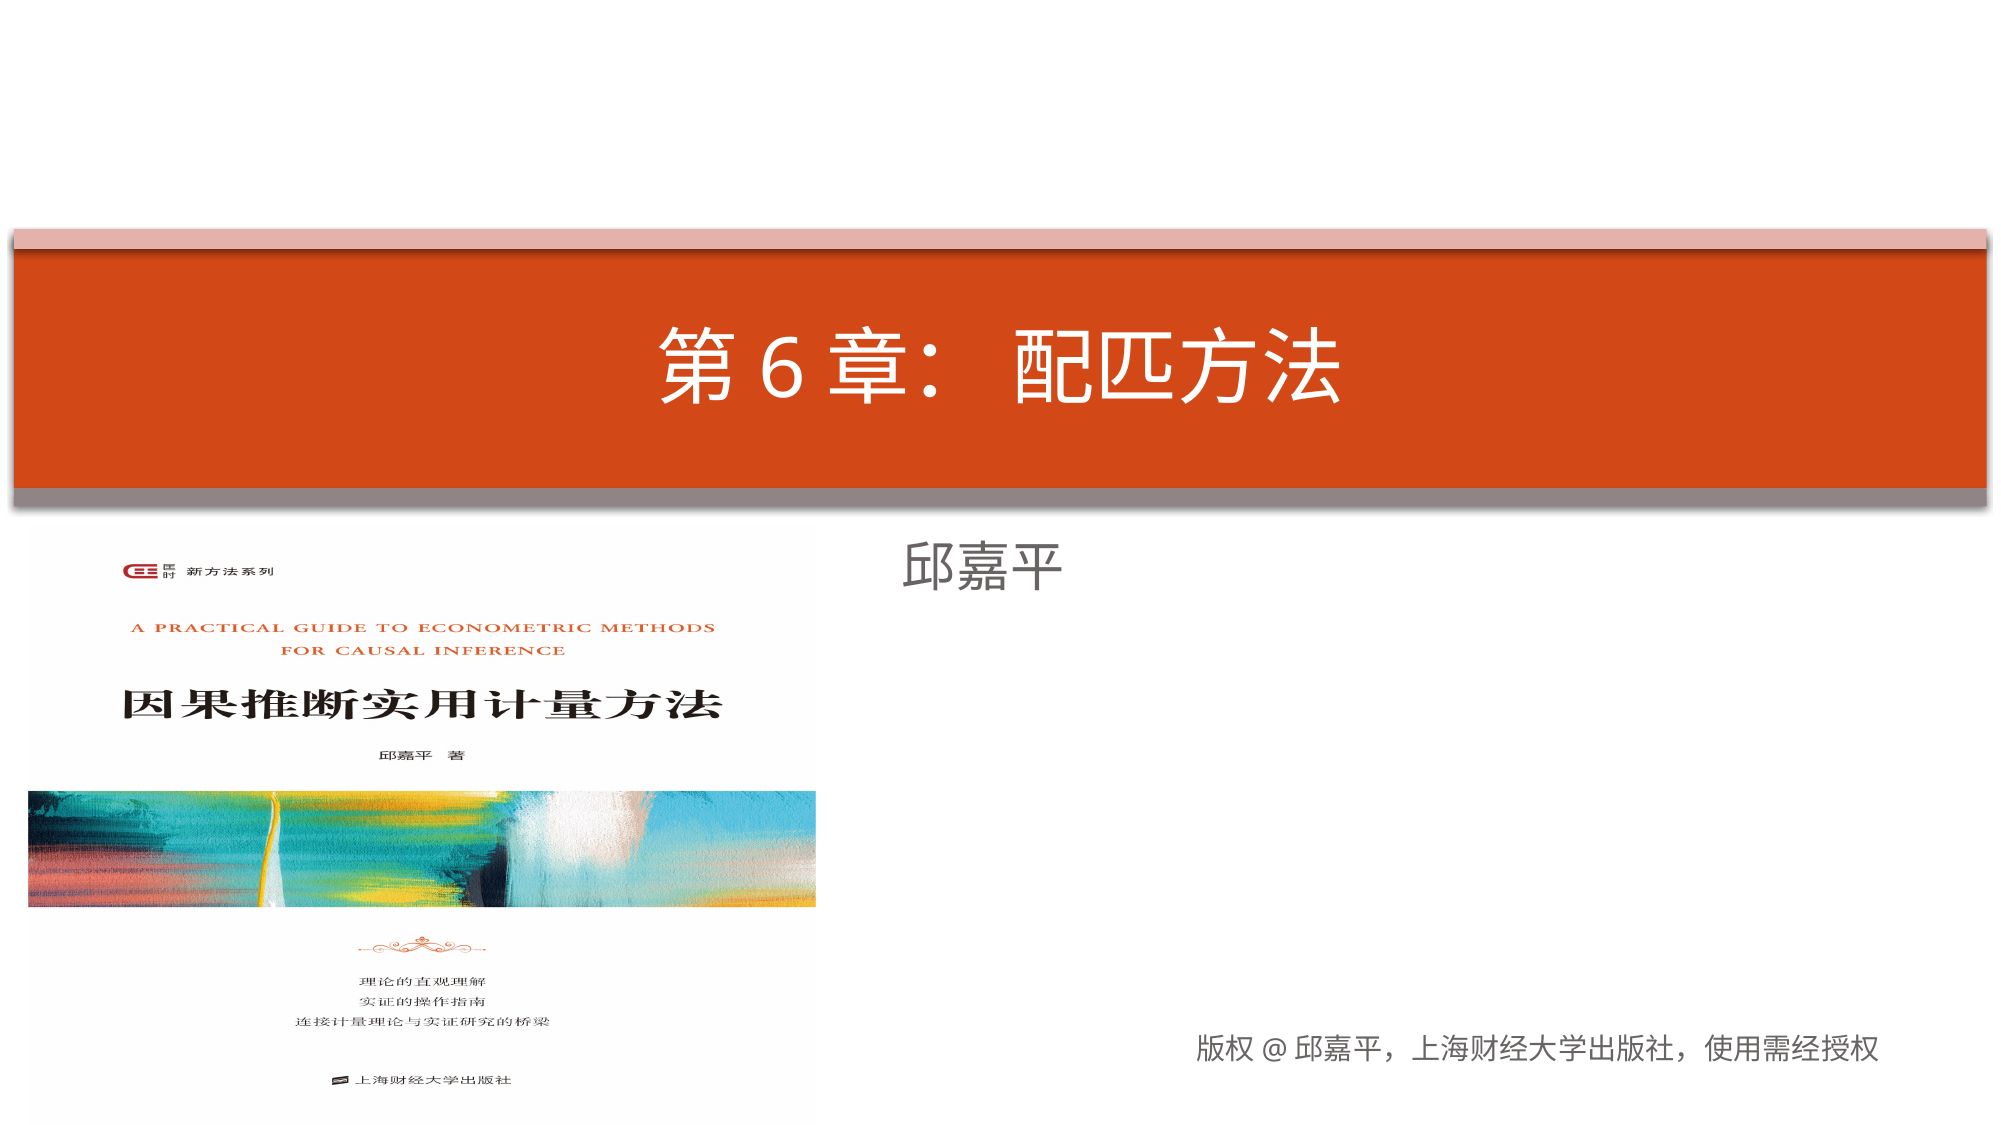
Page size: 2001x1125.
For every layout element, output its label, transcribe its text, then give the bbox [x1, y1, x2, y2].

footer 版权@邱嘉平，上海财经大学出版社，使用需经授权 [1104, 1010, 1972, 1086]
picture [28, 524, 816, 1125]
subtitle 邱嘉平 [818, 525, 1684, 788]
title 第6章： 配匹方法 [99, 247, 1900, 489]
